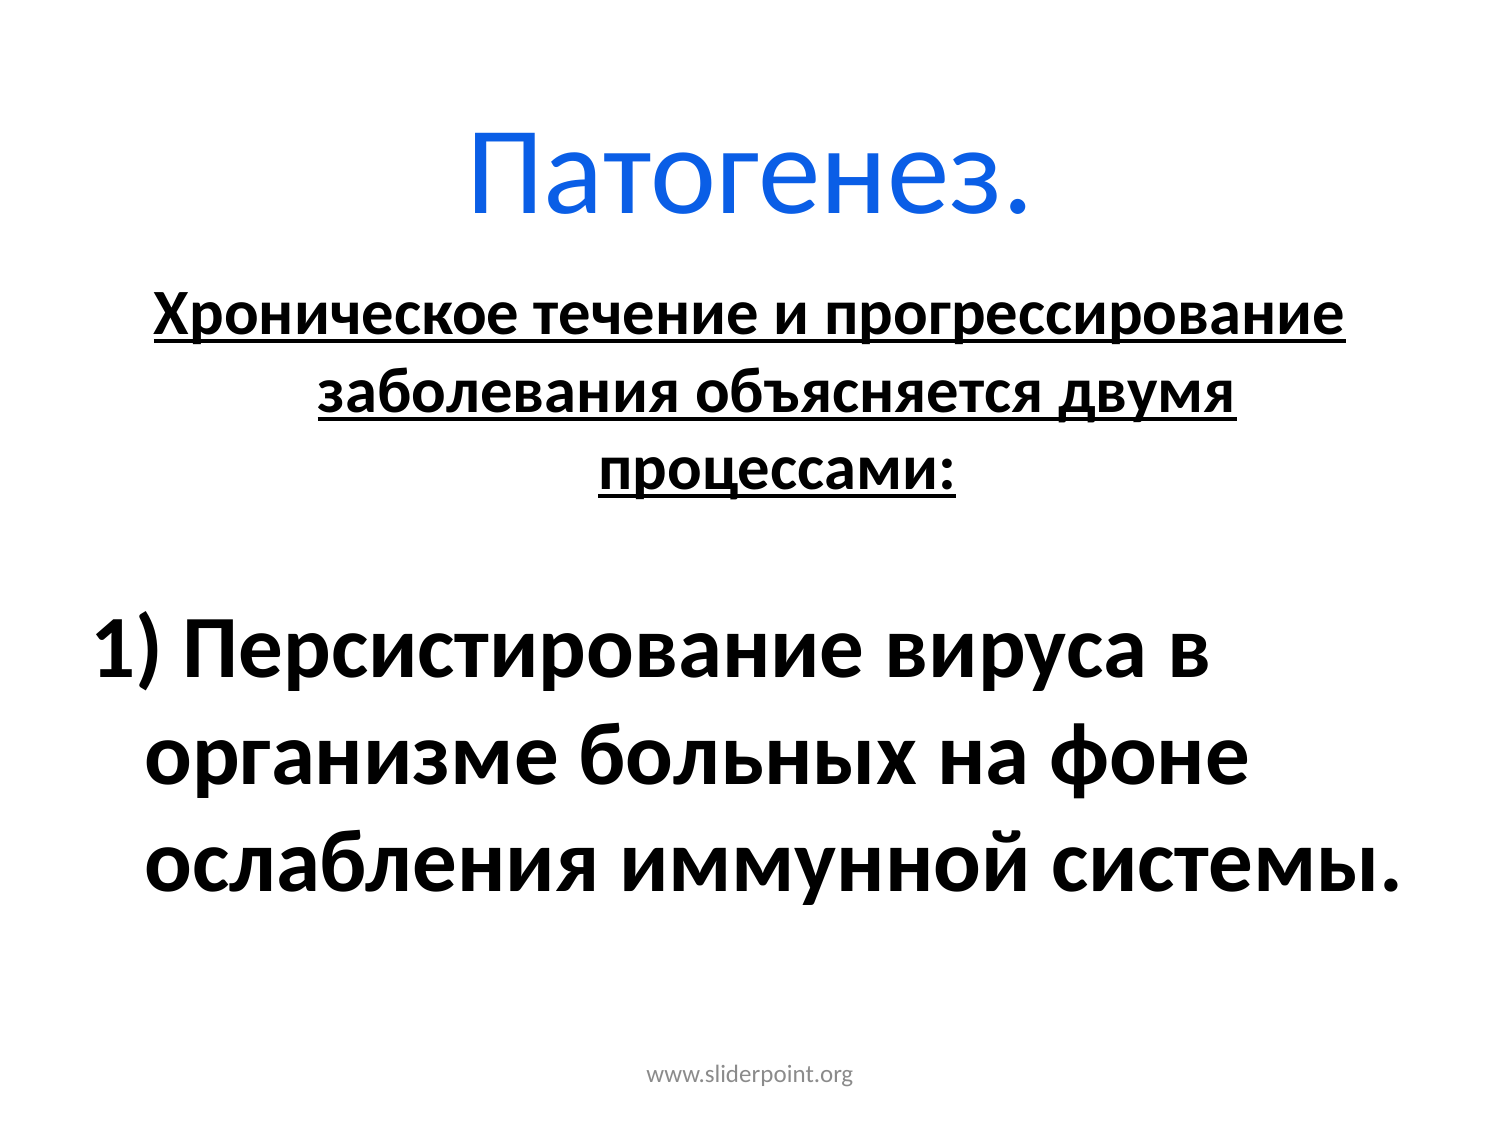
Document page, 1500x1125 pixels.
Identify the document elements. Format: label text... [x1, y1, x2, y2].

list Хроническое течение и прогрессирование заболевания объясняется двумя процессами: 1) Персистирование вируса в организме больных на фоне ослабления иммунной системы. [74, 262, 1426, 1006]
footer www.sliderpoint.org [512, 1042, 988, 1103]
title Патогенез. [74, 44, 1426, 262]
